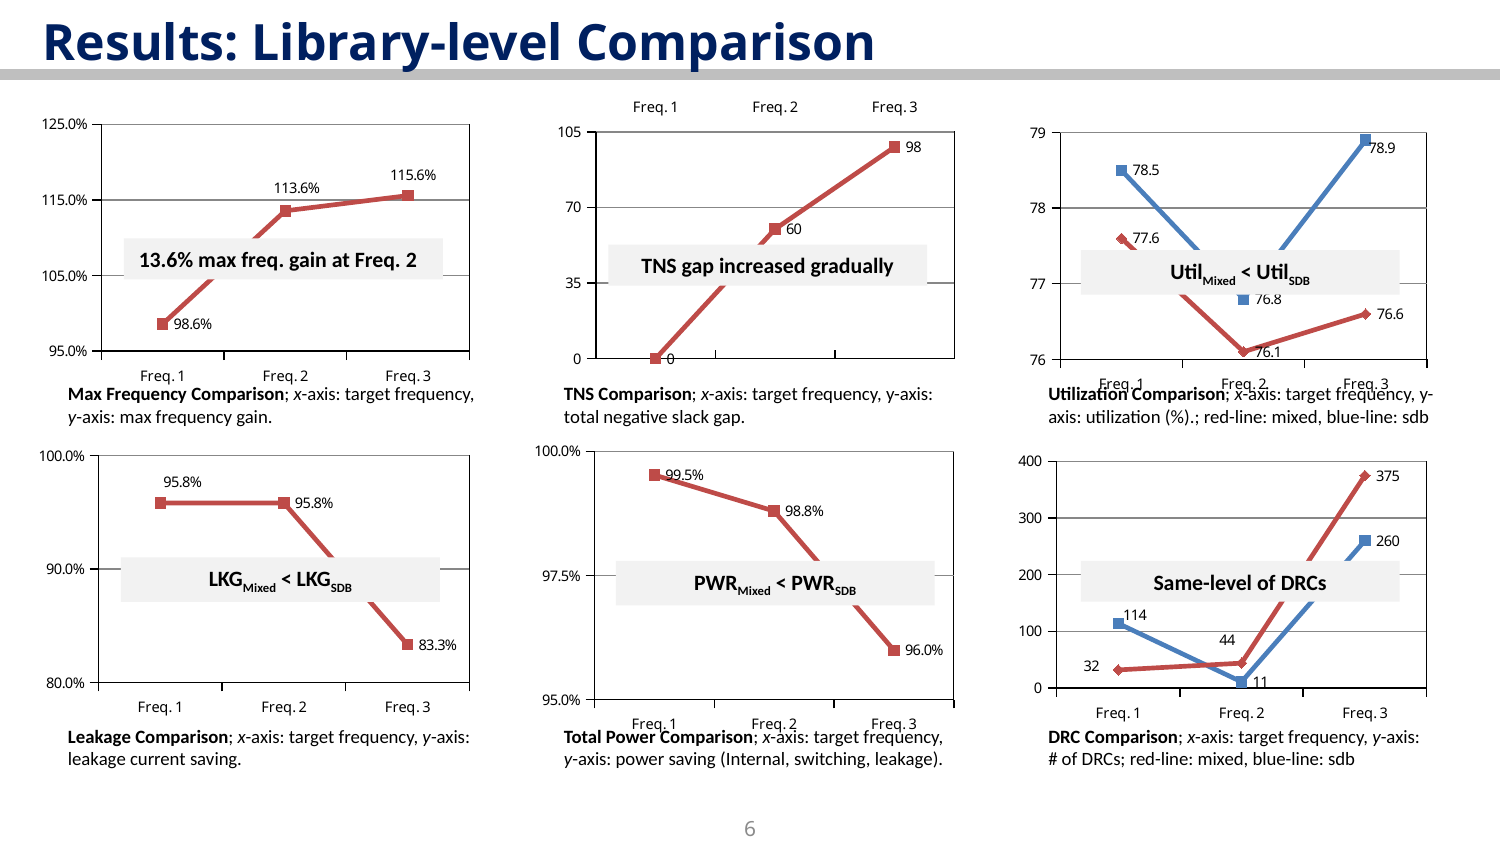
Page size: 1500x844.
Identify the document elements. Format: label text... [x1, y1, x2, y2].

chart [525, 434, 963, 742]
text_box DRC Comparison; x-axis: target frequency, y-axis: # of DRCs; red-line: mixed, blue-line: sdb [1033, 717, 1447, 777]
chart [1009, 445, 1436, 730]
title Results: Library-level Comparison [30, 5, 1470, 75]
chart [548, 90, 963, 375]
text_box Total Power Comparison; x-axis: target frequency, y-axis: power saving (Internal, switching, leakage). [549, 717, 975, 777]
chart [31, 108, 479, 393]
text_box TNS Comparison; x-axis: target frequency, y-axis: total negative slack gap. [549, 381, 963, 434]
text_box Utilization Comparison; x-axis: target frequency, y-axis: utilization (%).; red-line: mixed, blue-line: sdb [1033, 374, 1459, 435]
chart [1021, 116, 1436, 401]
text_box Max Frequency Comparison; x-axis: target frequency, y-axis: max frequency gain. [53, 374, 502, 435]
slide_number 6 [0, 807, 1500, 844]
text_box Leakage Comparison; x-axis: target frequency, y-axis: leakage current saving. [53, 717, 491, 777]
chart [29, 439, 479, 724]
